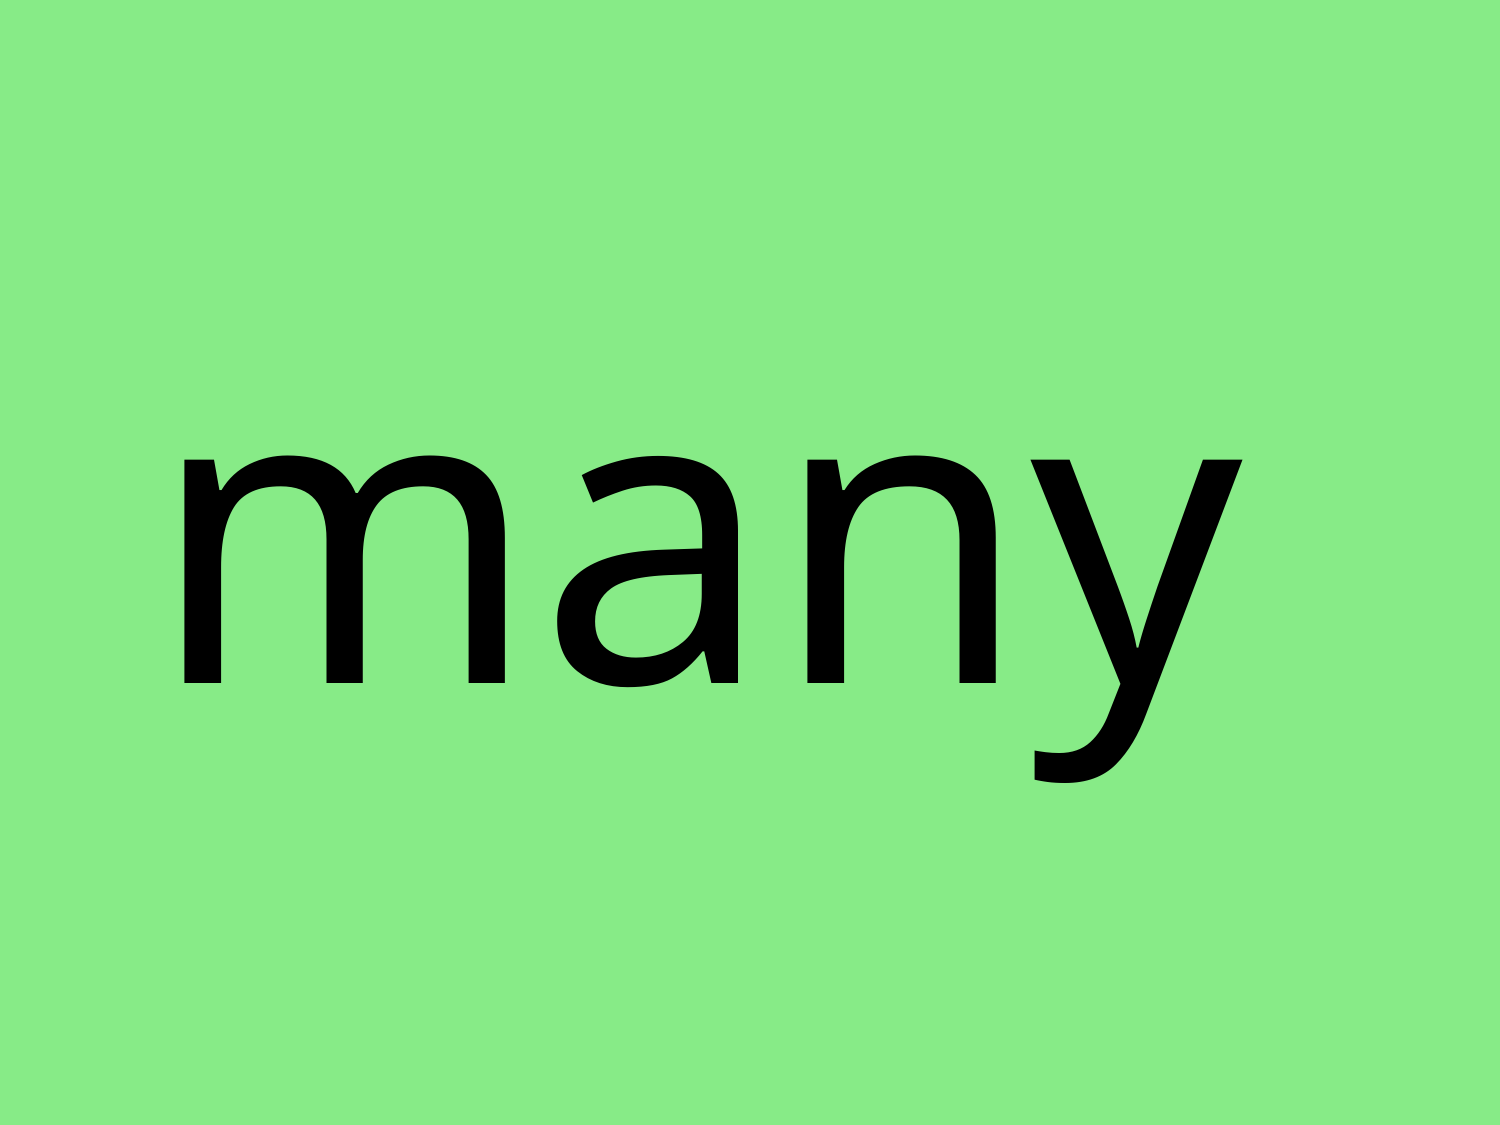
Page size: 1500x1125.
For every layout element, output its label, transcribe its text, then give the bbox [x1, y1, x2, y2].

text_box many [41, 259, 1459, 775]
